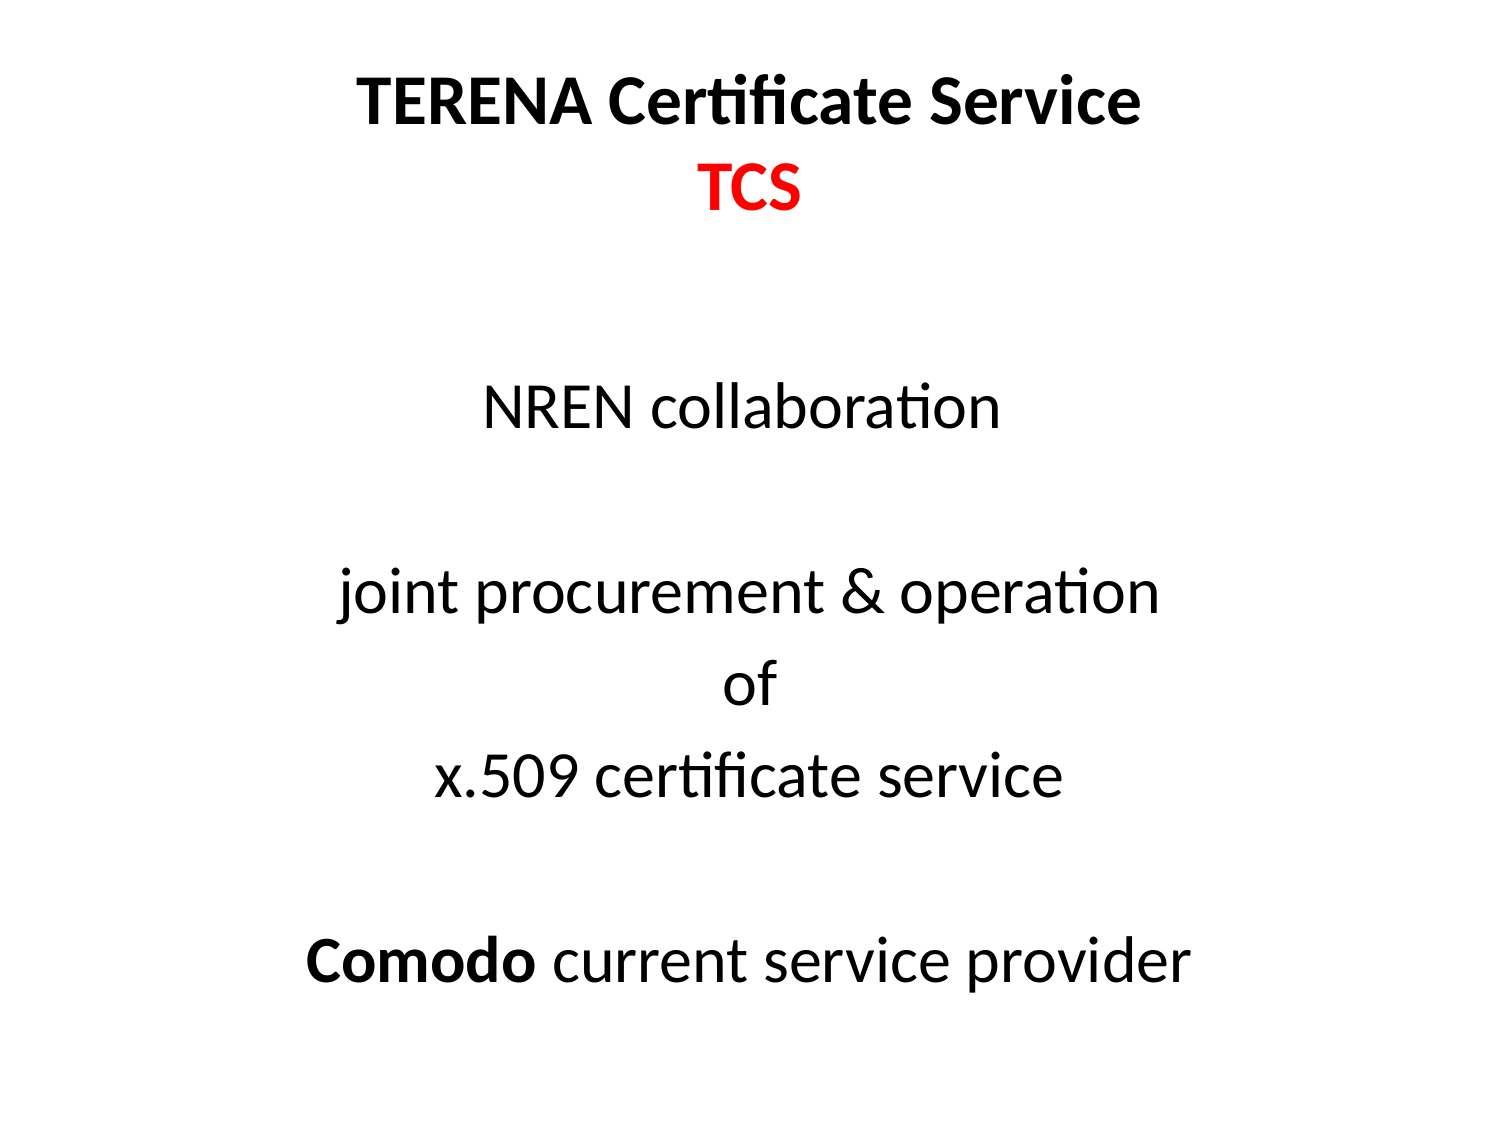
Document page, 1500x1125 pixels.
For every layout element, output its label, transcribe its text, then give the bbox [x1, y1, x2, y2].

list NREN collaboration joint procurement & operation of x.509 certificate service Comodo current service provider [75, 262, 1425, 1005]
title TERENA Certificate Service TCS [75, 45, 1425, 233]
